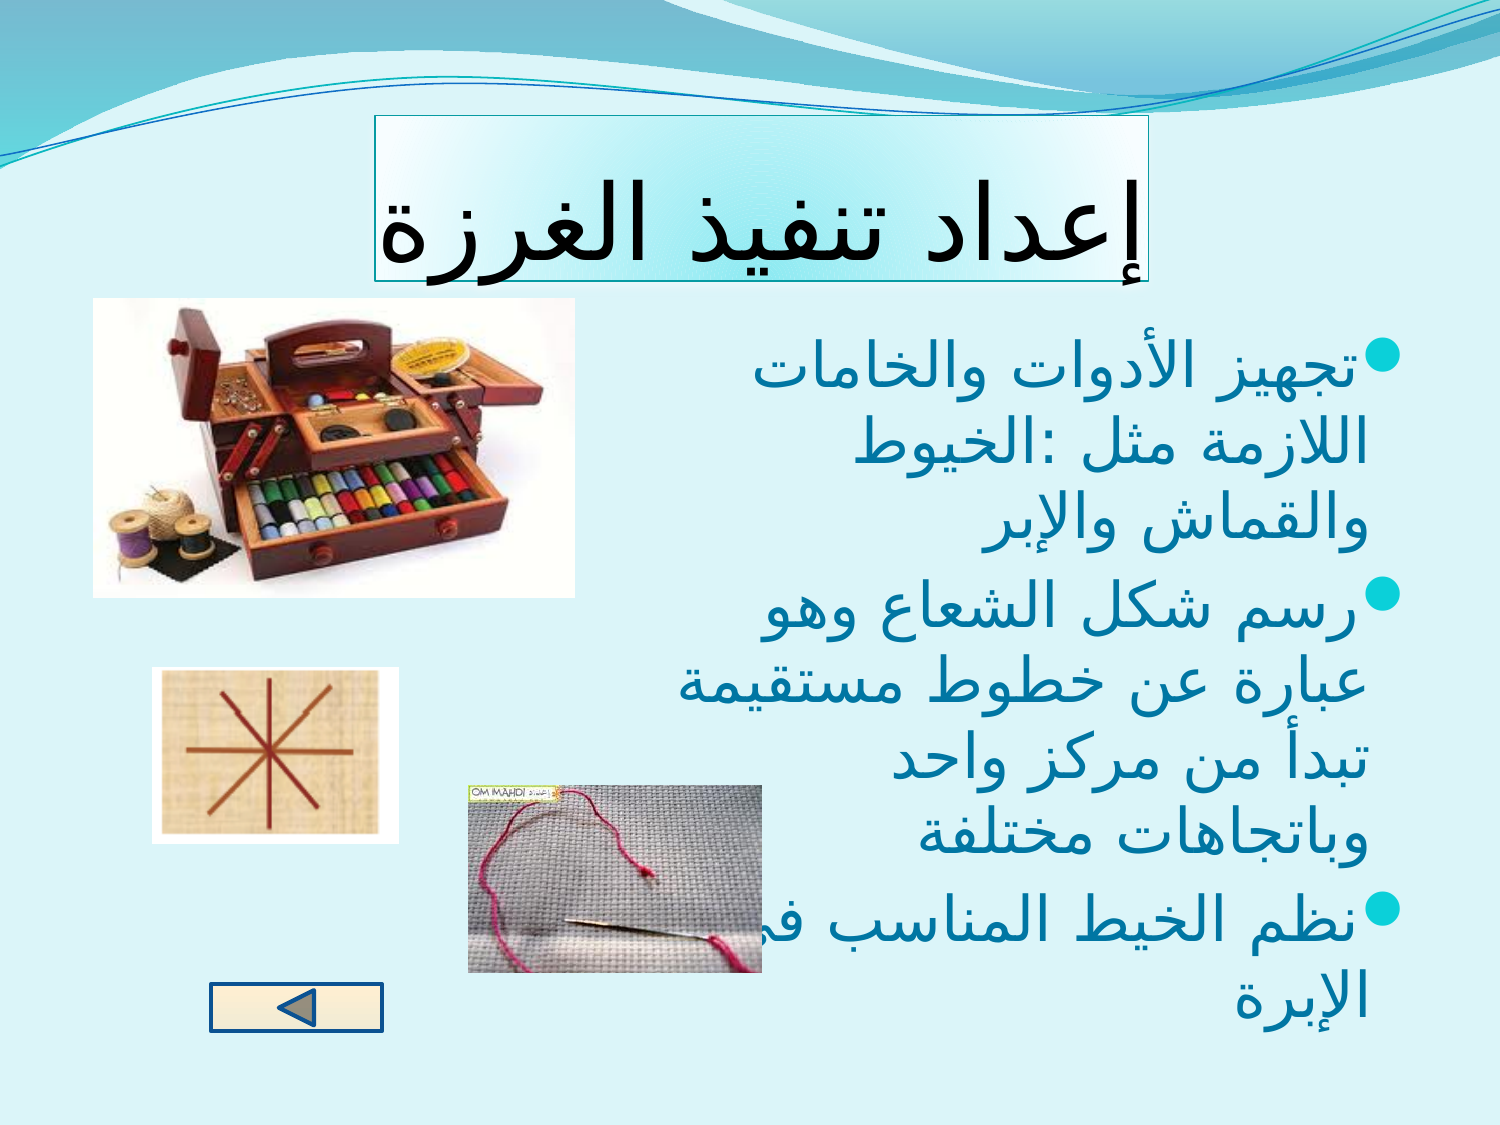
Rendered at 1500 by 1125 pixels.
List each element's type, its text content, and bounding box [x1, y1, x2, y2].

title إعداد تنفيذ الغرزة [374, 115, 1149, 282]
text_box [209, 982, 384, 1033]
picture [93, 298, 575, 598]
list تجهيز الأدوات والخامات اللازمة مثل :الخيوط والقماش والإبر رسم شكل الشعاع وهو عبارة عن خطوط مستقيمة تبدأ من مركز واحد وباتجاهات مختلفة نظم الخيط المناسب في الإبرة [609, 317, 1425, 1038]
picture [152, 667, 399, 844]
picture [468, 784, 762, 973]
